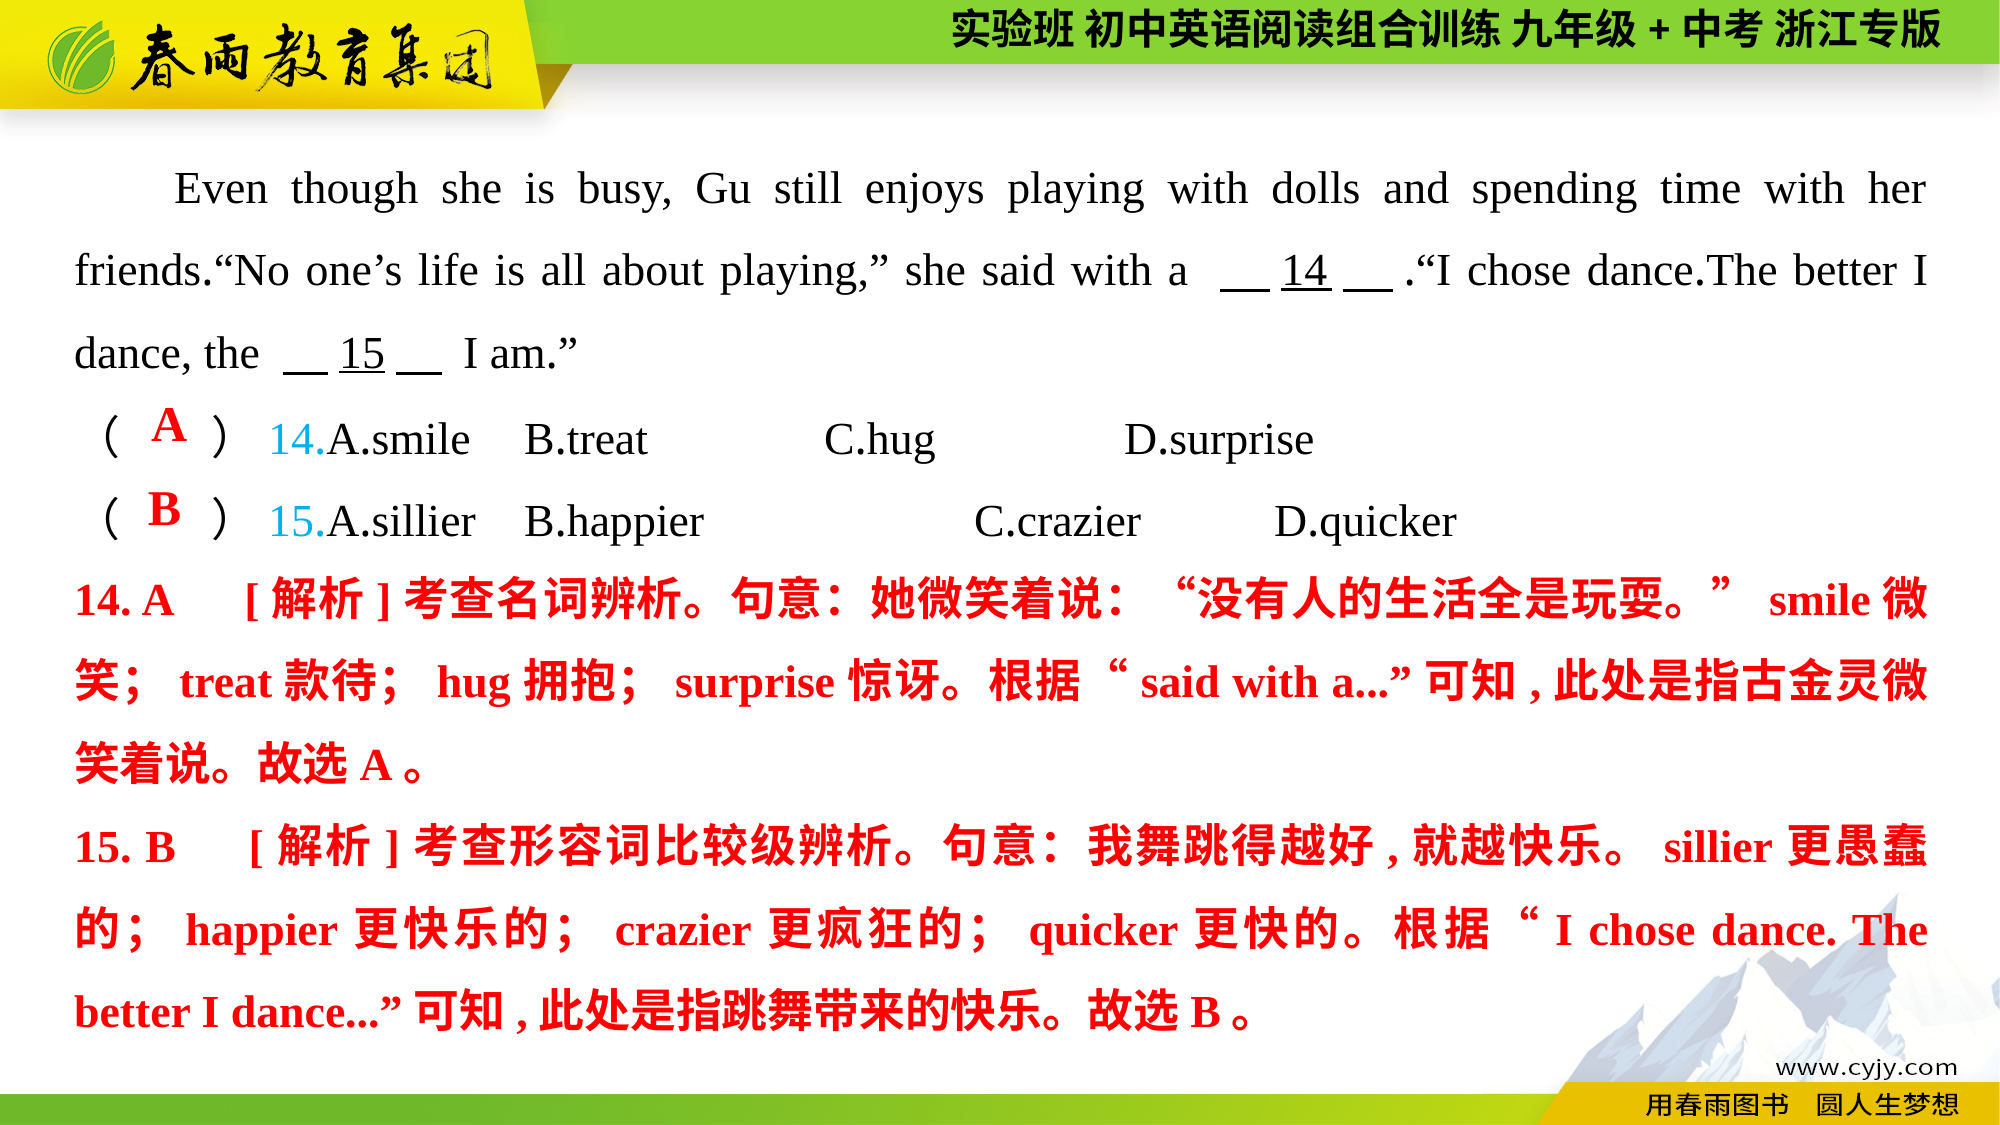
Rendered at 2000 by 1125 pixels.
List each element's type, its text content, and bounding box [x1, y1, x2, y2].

picture [0, 0, 2000, 1125]
text_box 14. A [解析]考查名词辨析。句意：她微笑着说：“没有人的生活全是玩耍。”smile微笑；treat款待；hug拥抱；surprise惊讶。根据“said with a...”可知,此处是指古金灵微笑着说。故选A。 15. B [解析]考查形容词比较级辨析。句意：我舞跳得越好,就越快乐。sillier更愚蠢的；happier更快乐的；crazier更疯狂的；quicker更快的。根据“I chose dance. The better I dance...”可知,此处是指跳舞带来的快乐。故选B。 [59, 534, 1944, 1045]
list Even though she is busy, Gu still enjoys playing with dolls and spending time with her friends.“No one’s life is all about playing,” she said with a 14 .“I chose dance.The better I dance, the 15 I am.” [59, 122, 1944, 373]
text_box A [136, 383, 203, 459]
text_box B [133, 467, 197, 543]
text_box （ ）14.A.smile B.treat C.hug D.surprise （ ）15.A.sillier B.happier C.crazier D.quicker [59, 373, 1944, 534]
